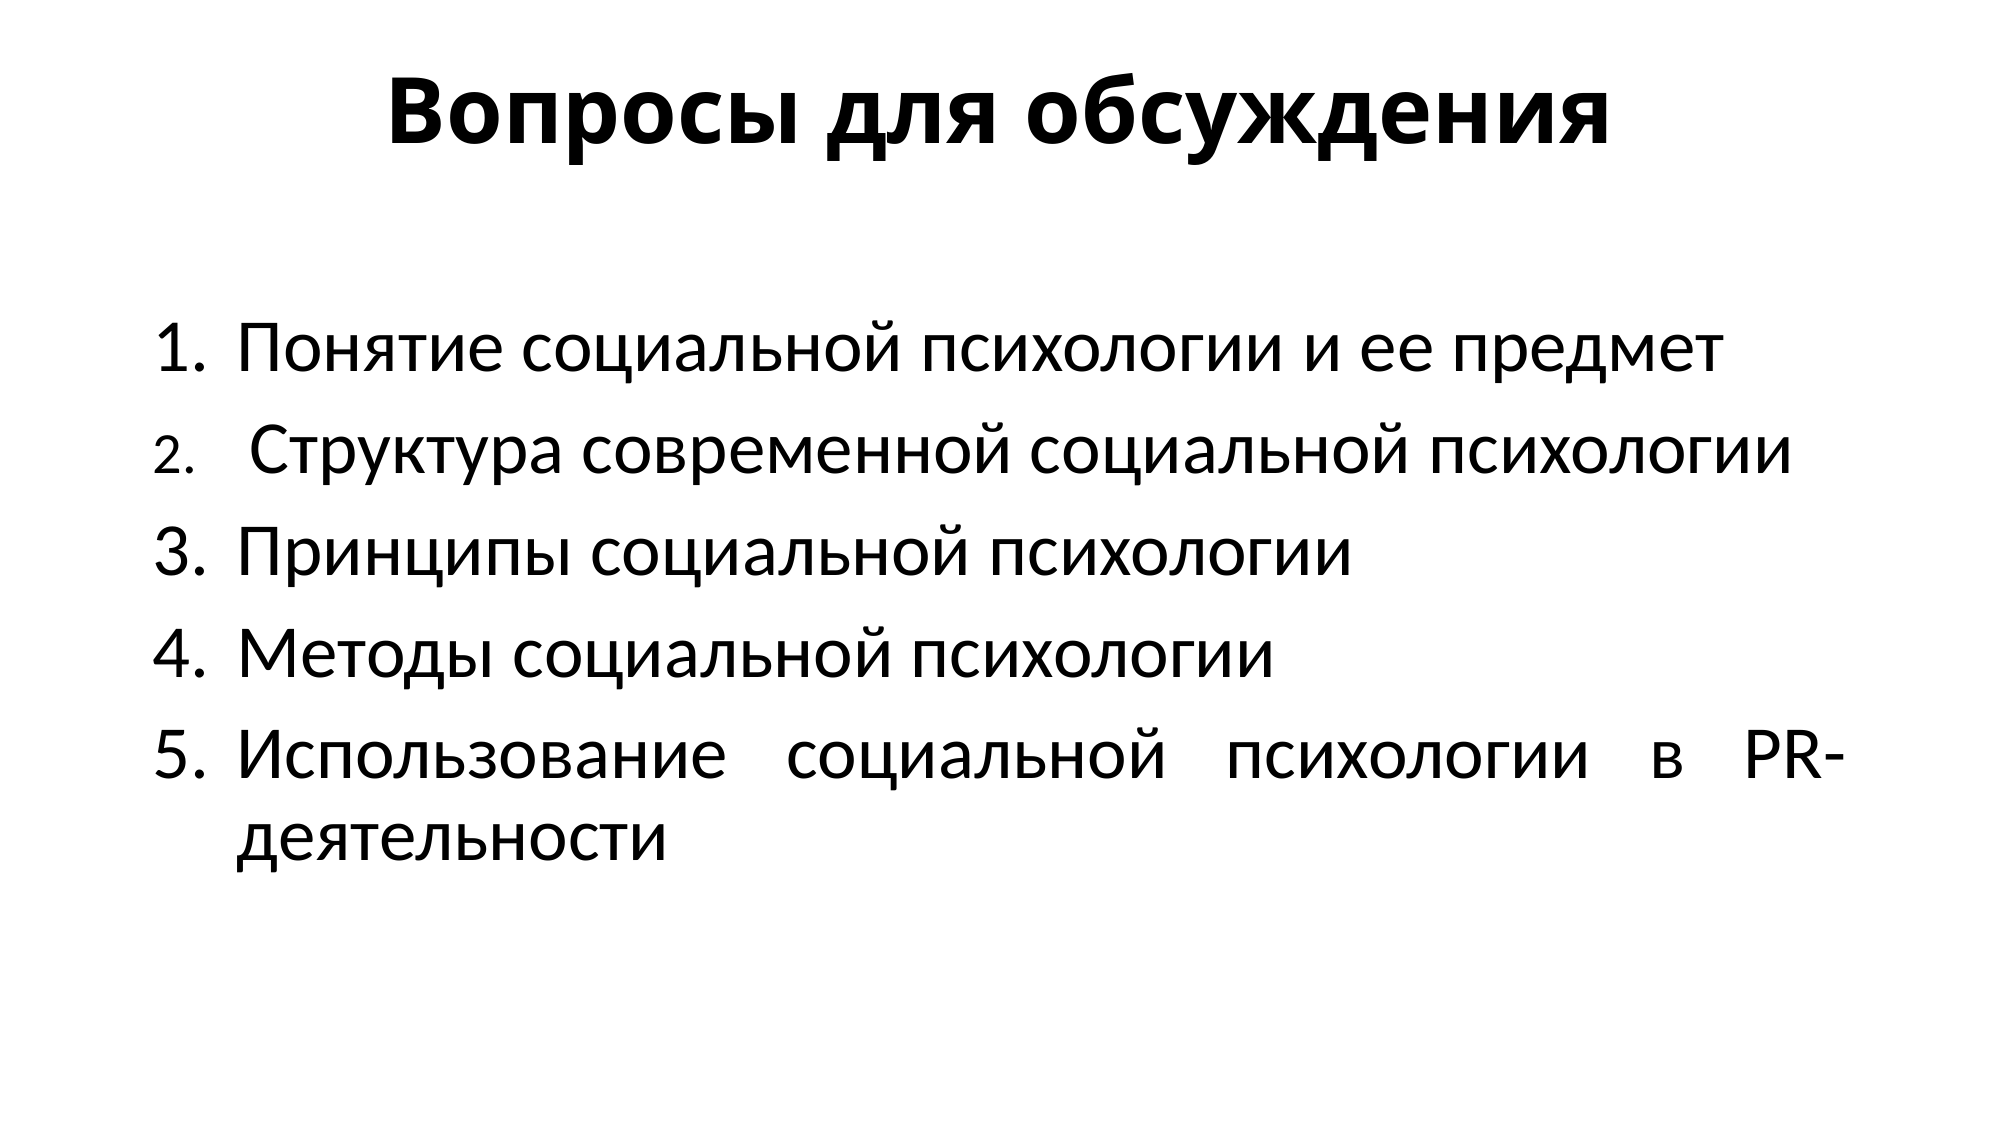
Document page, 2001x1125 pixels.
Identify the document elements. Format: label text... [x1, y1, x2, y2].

title Вопросы для обсуждения [137, 59, 1863, 278]
list Понятие социальной психологии и ее предмет Структура современной социальной психологии Принципы социальной психологии Методы социальной психологии Использование социальной психологии в PR-деятельности [137, 299, 1863, 1014]
